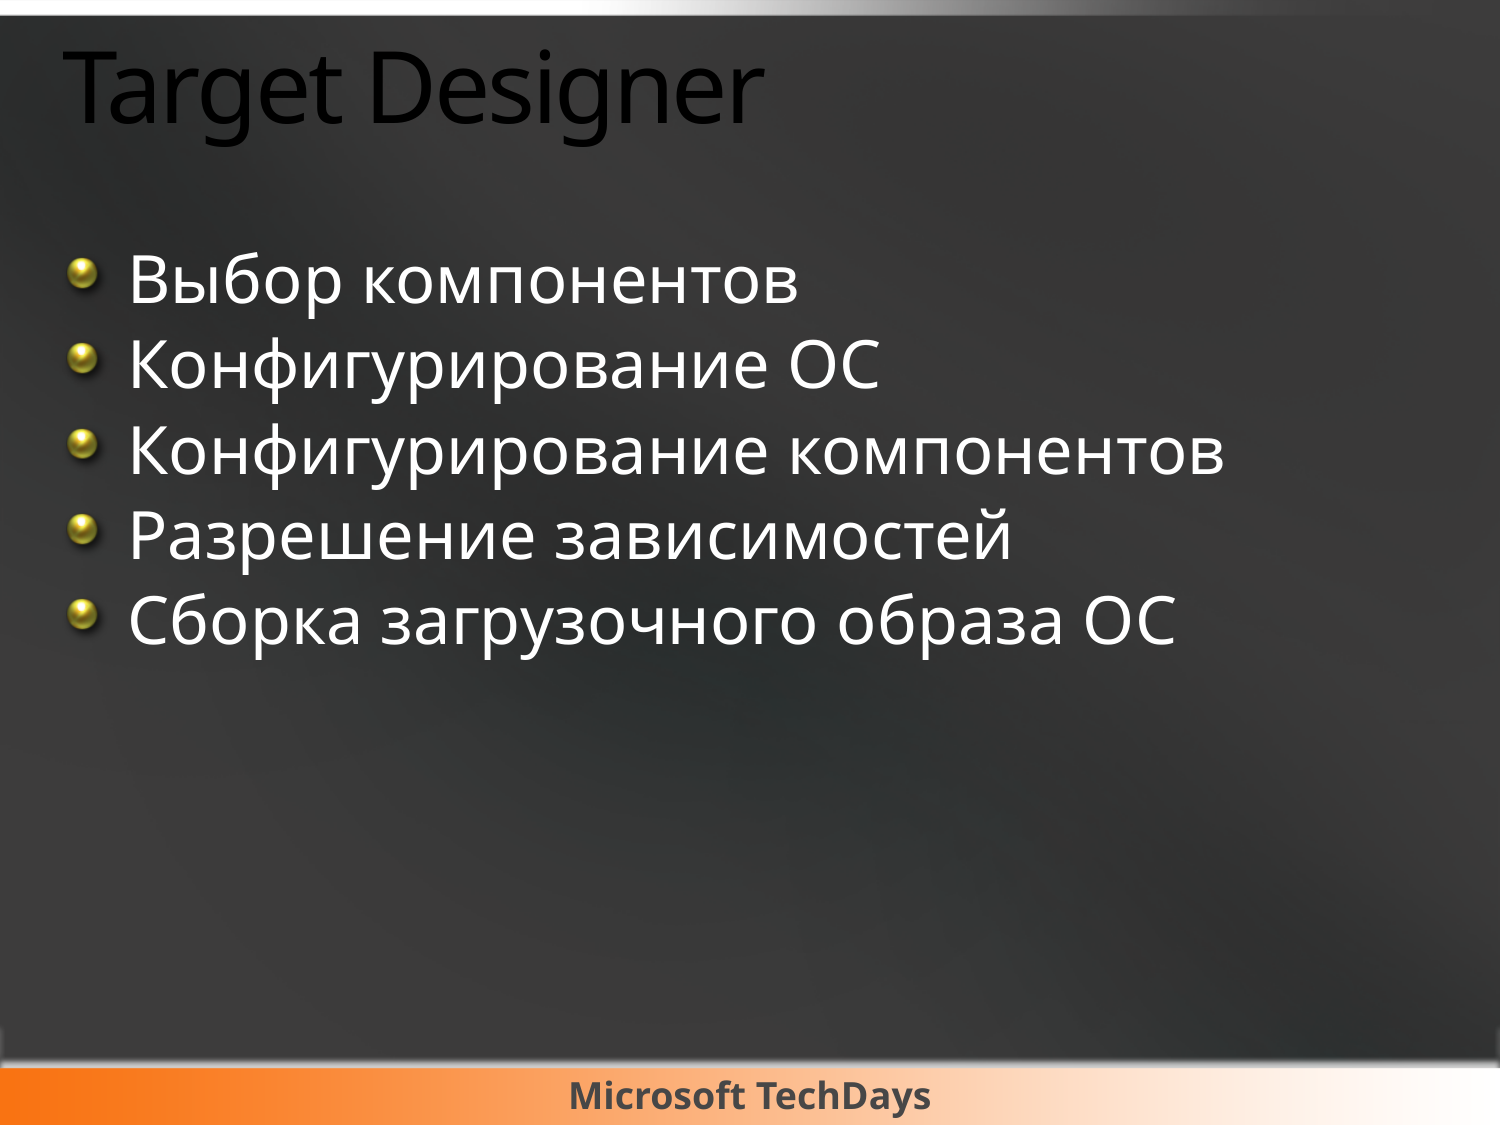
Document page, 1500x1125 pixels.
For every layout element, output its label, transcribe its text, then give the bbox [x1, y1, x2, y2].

title Target Designer [62, 37, 1438, 246]
picture [0, 0, 1500, 1125]
list Выбор компонентов Конфигурирование ОС Конфигурирование компонентов Разрешение зависимостей Сборка загрузочного образа ОС [62, 246, 1438, 675]
